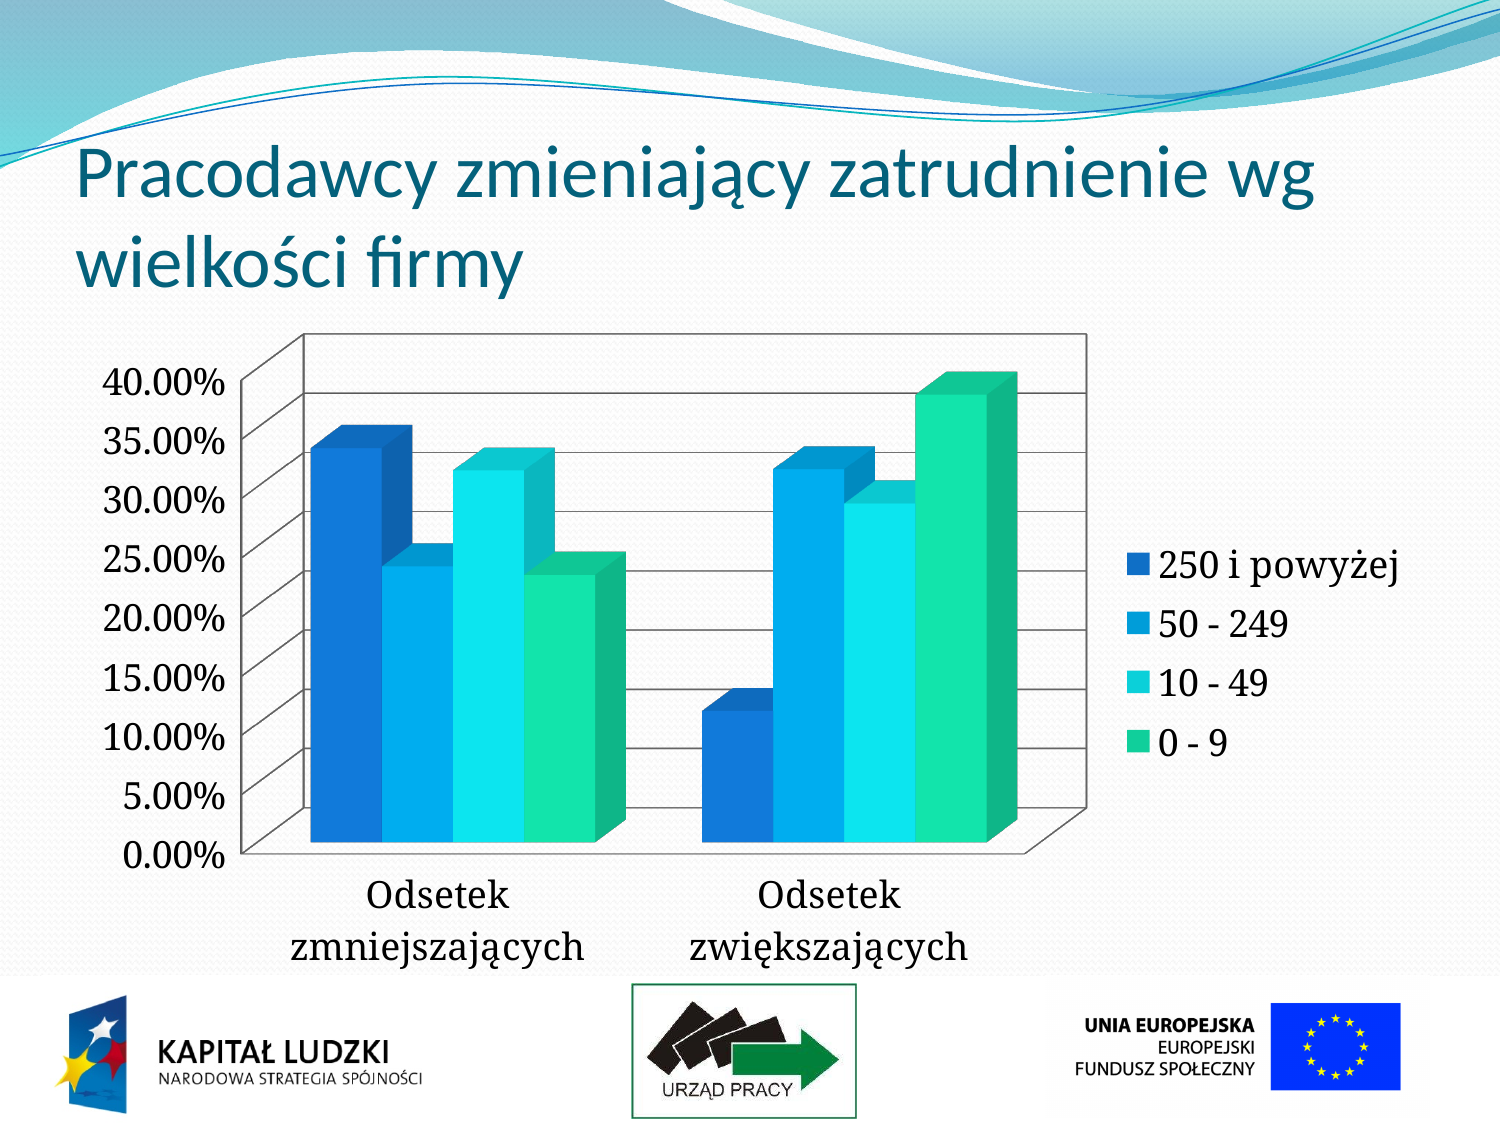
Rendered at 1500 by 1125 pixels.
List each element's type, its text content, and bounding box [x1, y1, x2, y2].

picture [631, 998, 857, 1119]
chart [74, 317, 1426, 988]
title Pracodawcy zmieniający zatrudnienie wg wielkości firmy [75, 115, 1425, 303]
picture [1045, 986, 1430, 1118]
picture [41, 975, 442, 1125]
